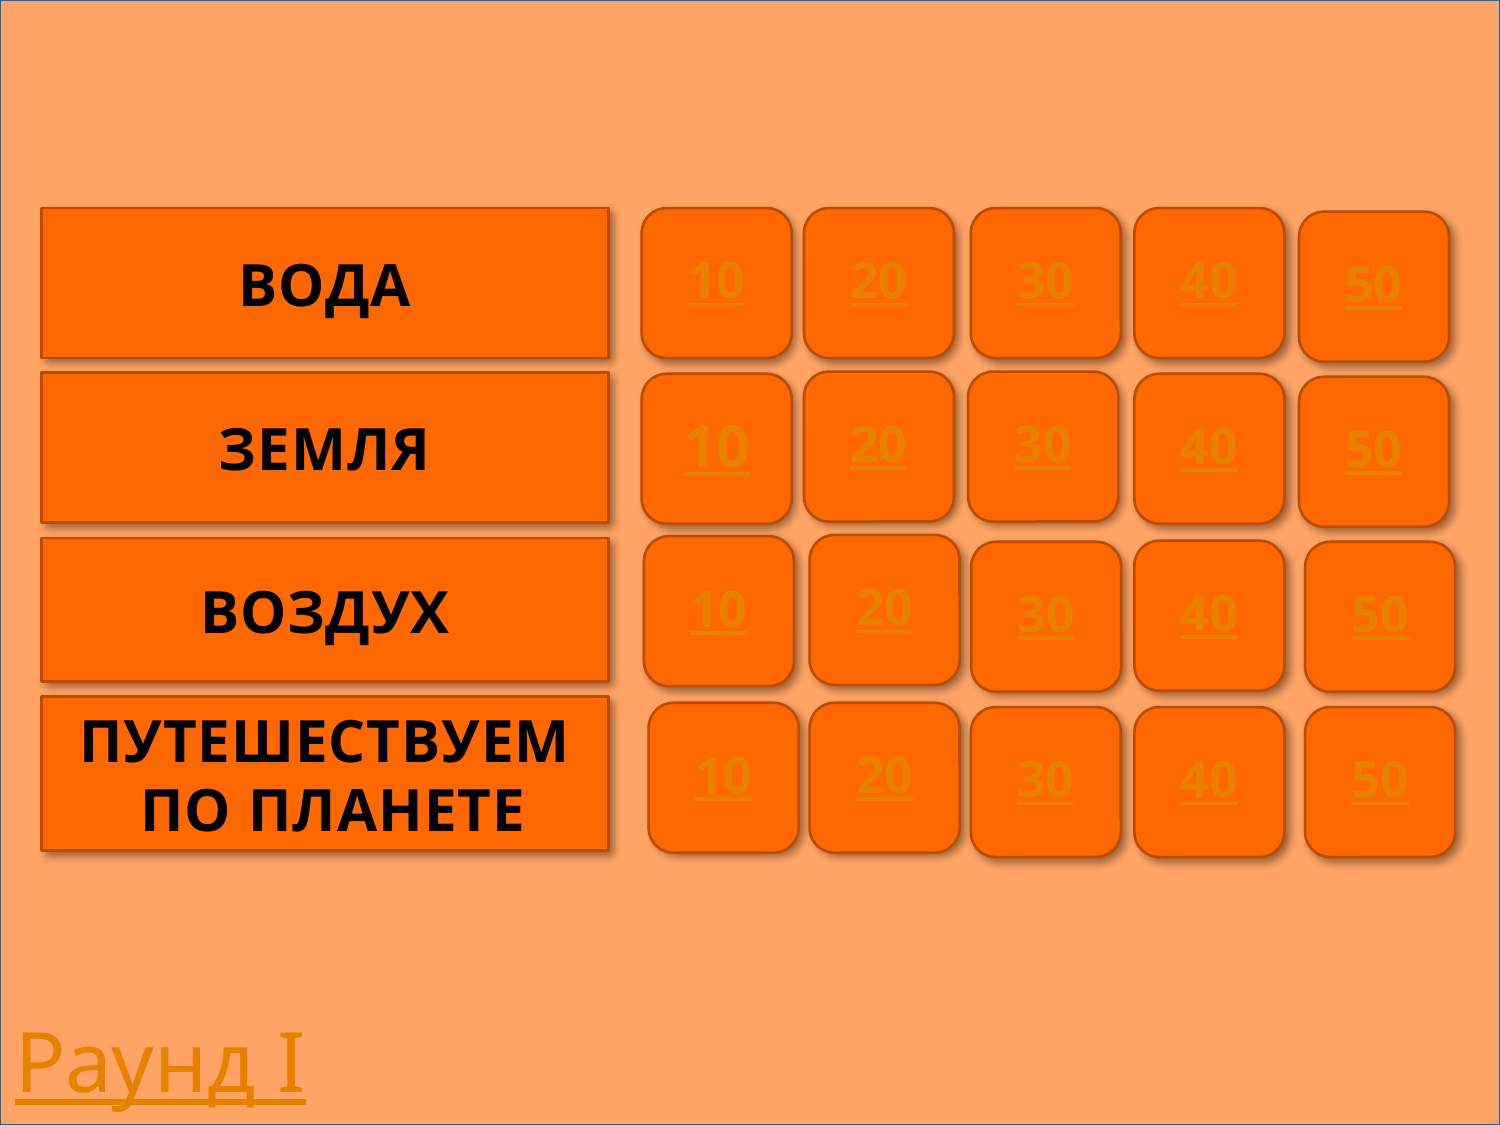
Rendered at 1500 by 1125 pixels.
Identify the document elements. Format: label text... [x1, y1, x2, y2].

text_box 30 [969, 540, 1123, 694]
text_box 40 [1133, 705, 1286, 859]
text_box 50 [1297, 210, 1451, 363]
text_box 40 [1133, 372, 1286, 526]
text_box ПУТЕШЕСТВУЕМ ПО ПЛАНЕТЕ [40, 695, 610, 852]
text_box 20 [808, 533, 961, 687]
text_box 30 [966, 370, 1120, 523]
text_box 20 [802, 370, 956, 523]
text_box 30 [970, 705, 1123, 859]
text_box 20 [802, 206, 956, 360]
text_box 50 [1303, 540, 1457, 694]
title Раунд I [0, 0, 1500, 1125]
text_box ЗЕМЛЯ [40, 371, 610, 524]
text_box 10 [642, 534, 796, 688]
text_box 40 [1133, 539, 1286, 693]
text_box ВОЗДУХ [40, 537, 610, 683]
text_box 10 [640, 206, 793, 360]
text_box 40 [1133, 206, 1286, 360]
text_box 50 [1303, 705, 1457, 859]
text_box ВОДА [40, 207, 610, 359]
text_box 50 [1297, 375, 1451, 529]
text_box 10 [640, 372, 793, 526]
text_box 30 [969, 206, 1123, 360]
text_box 20 [808, 701, 961, 855]
text_box 10 [647, 701, 800, 855]
